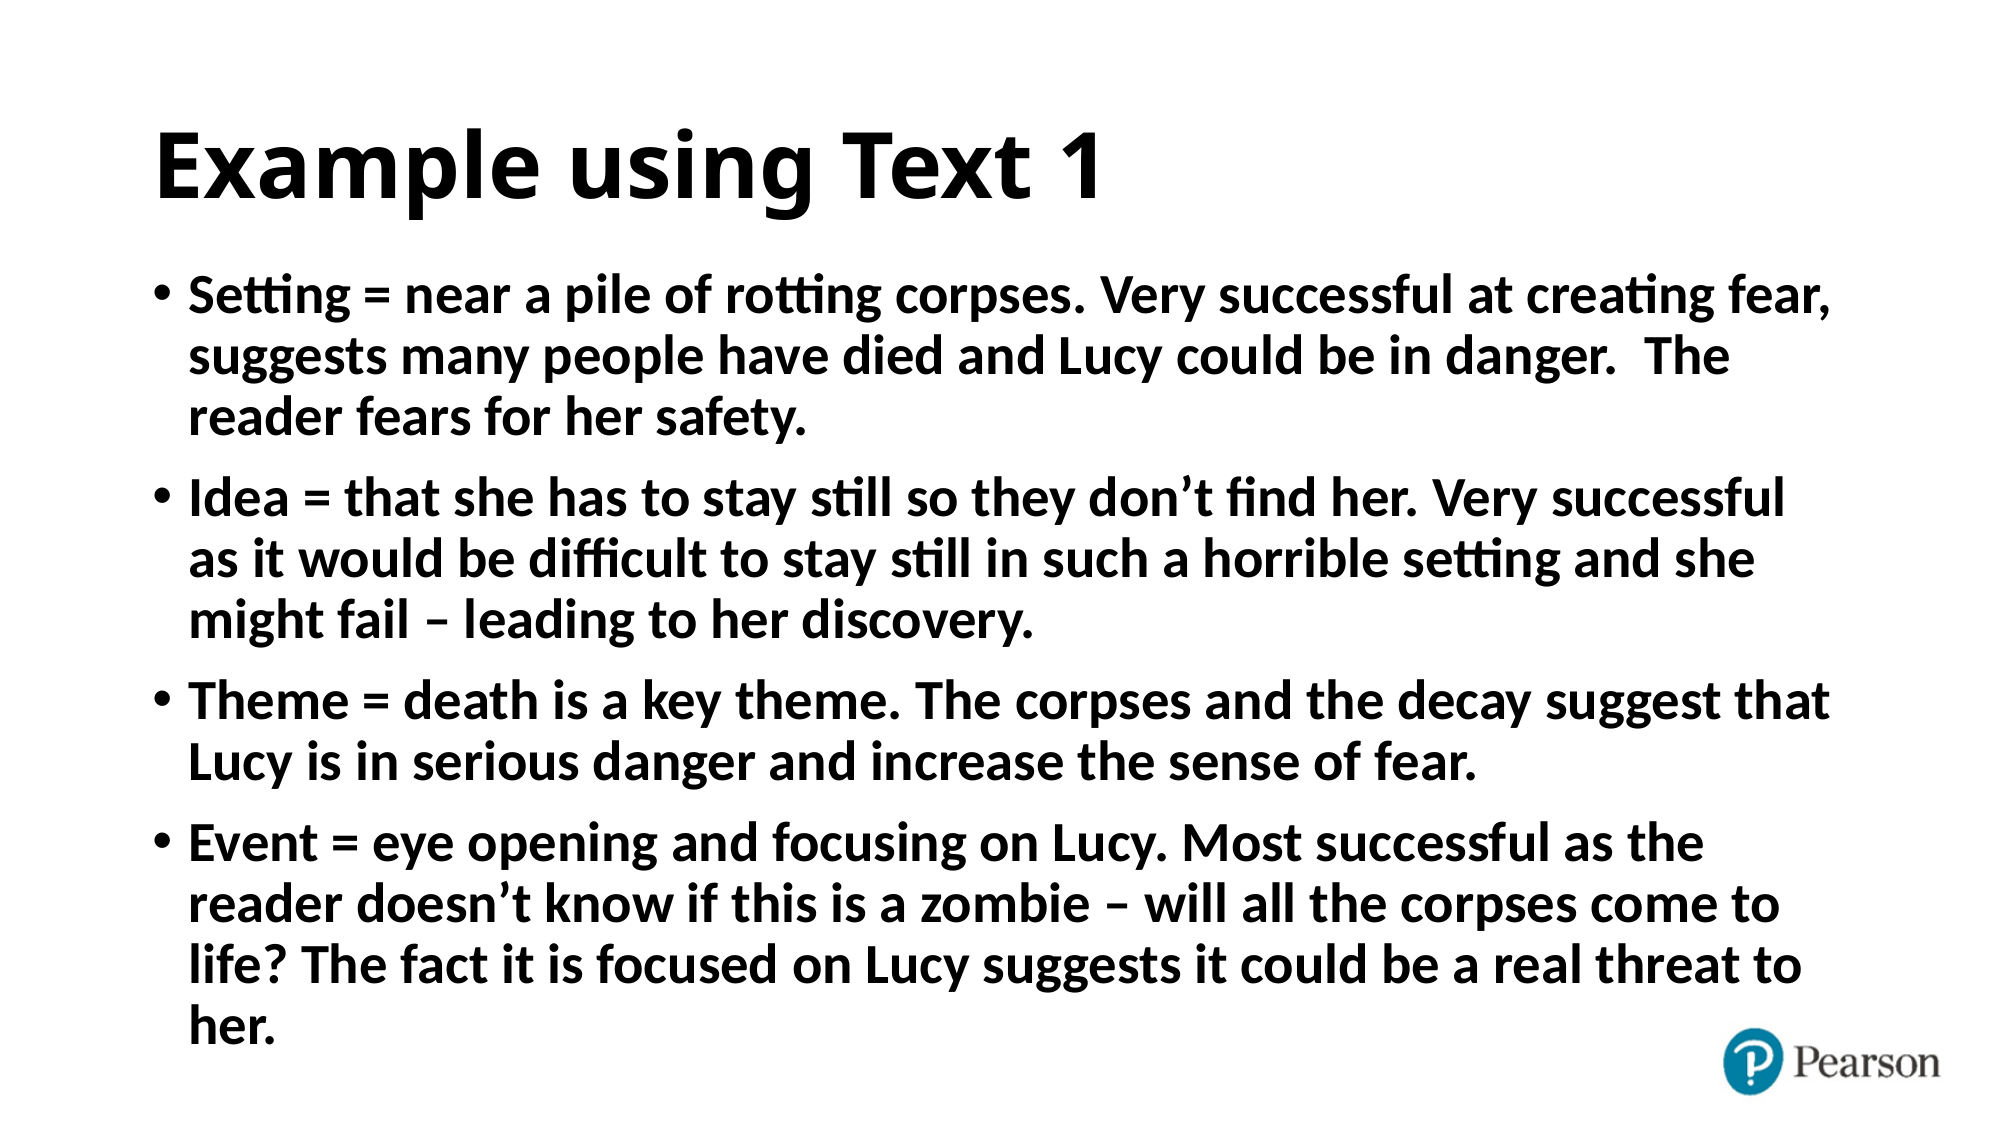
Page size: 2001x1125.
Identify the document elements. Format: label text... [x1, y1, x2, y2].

list Setting = near a pile of rotting corpses. Very successful at creating fear, suggests many people have died and Lucy could be in danger. The reader fears for her safety. Idea = that she has to stay still so they don’t find her. Very successful as it would be difficult to stay still in such a horrible setting and she might fail – leading to her discovery. Theme = death is a key theme. The corpses and the decay suggest that Lucy is in serious danger and increase the sense of fear. Event = eye opening and focusing on Lucy. Most successful as the reader doesn’t know if this is a zombie – will all the corpses come to life? The fact it is focused on Lucy suggests it could be a real threat to her. [137, 257, 1863, 1065]
title Example using Text 1 [137, 59, 1863, 257]
picture [1713, 1013, 1951, 1106]
